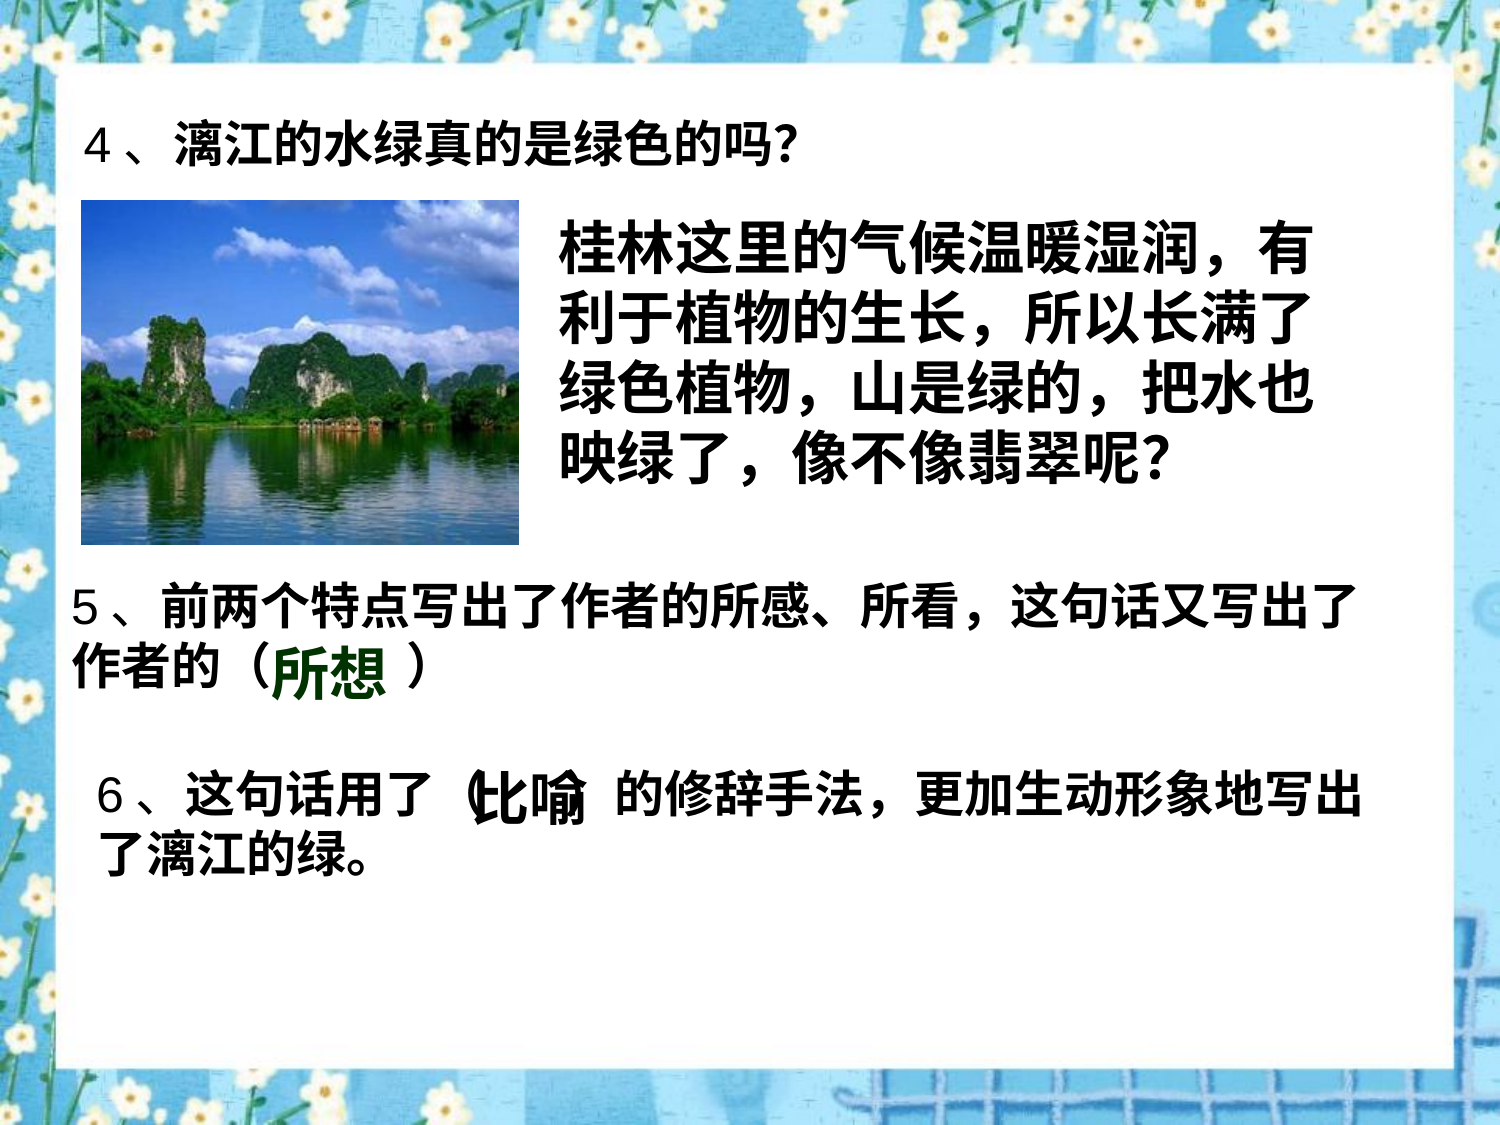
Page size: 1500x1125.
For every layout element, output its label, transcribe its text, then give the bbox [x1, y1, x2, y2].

text_box 6、这句话用了（ ）的修辞手法，更加生动形象地写出了漓江的绿。 [81, 754, 1419, 890]
text_box 5、前两个特点写出了作者的所感、所看，这句话又写出了作者的（ ） [56, 567, 1382, 703]
text_box 桂林这里的气候温暖湿润，有利于植物的生长，所以长满了绿色植物，山是绿的，把水也映绿了，像不像翡翠呢？ [543, 204, 1382, 499]
picture [0, 0, 1500, 1125]
text_box 比喻 [456, 754, 1094, 840]
text_box 所想 [256, 629, 769, 715]
text_box 4、漓江的水绿真的是绿色的吗？ [68, 104, 1407, 180]
